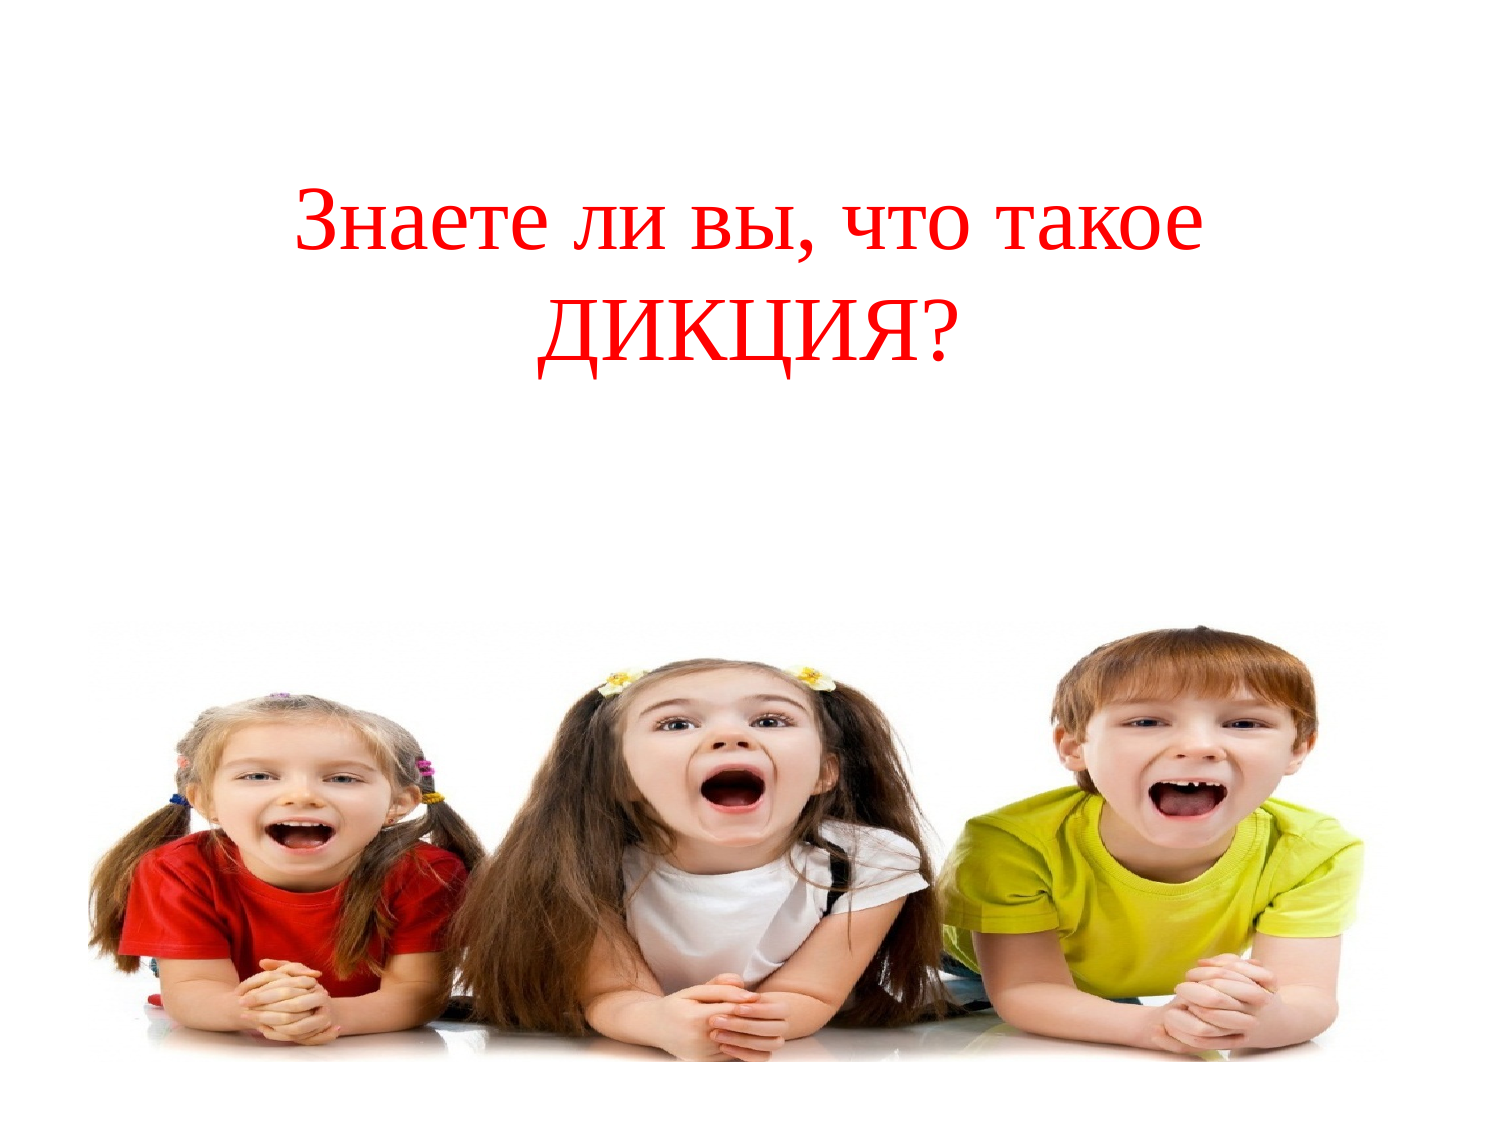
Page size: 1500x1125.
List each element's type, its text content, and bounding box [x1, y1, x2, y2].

picture [88, 621, 1389, 1062]
title Знаете ли вы, что такое ДИКЦИЯ? [75, 45, 1425, 492]
